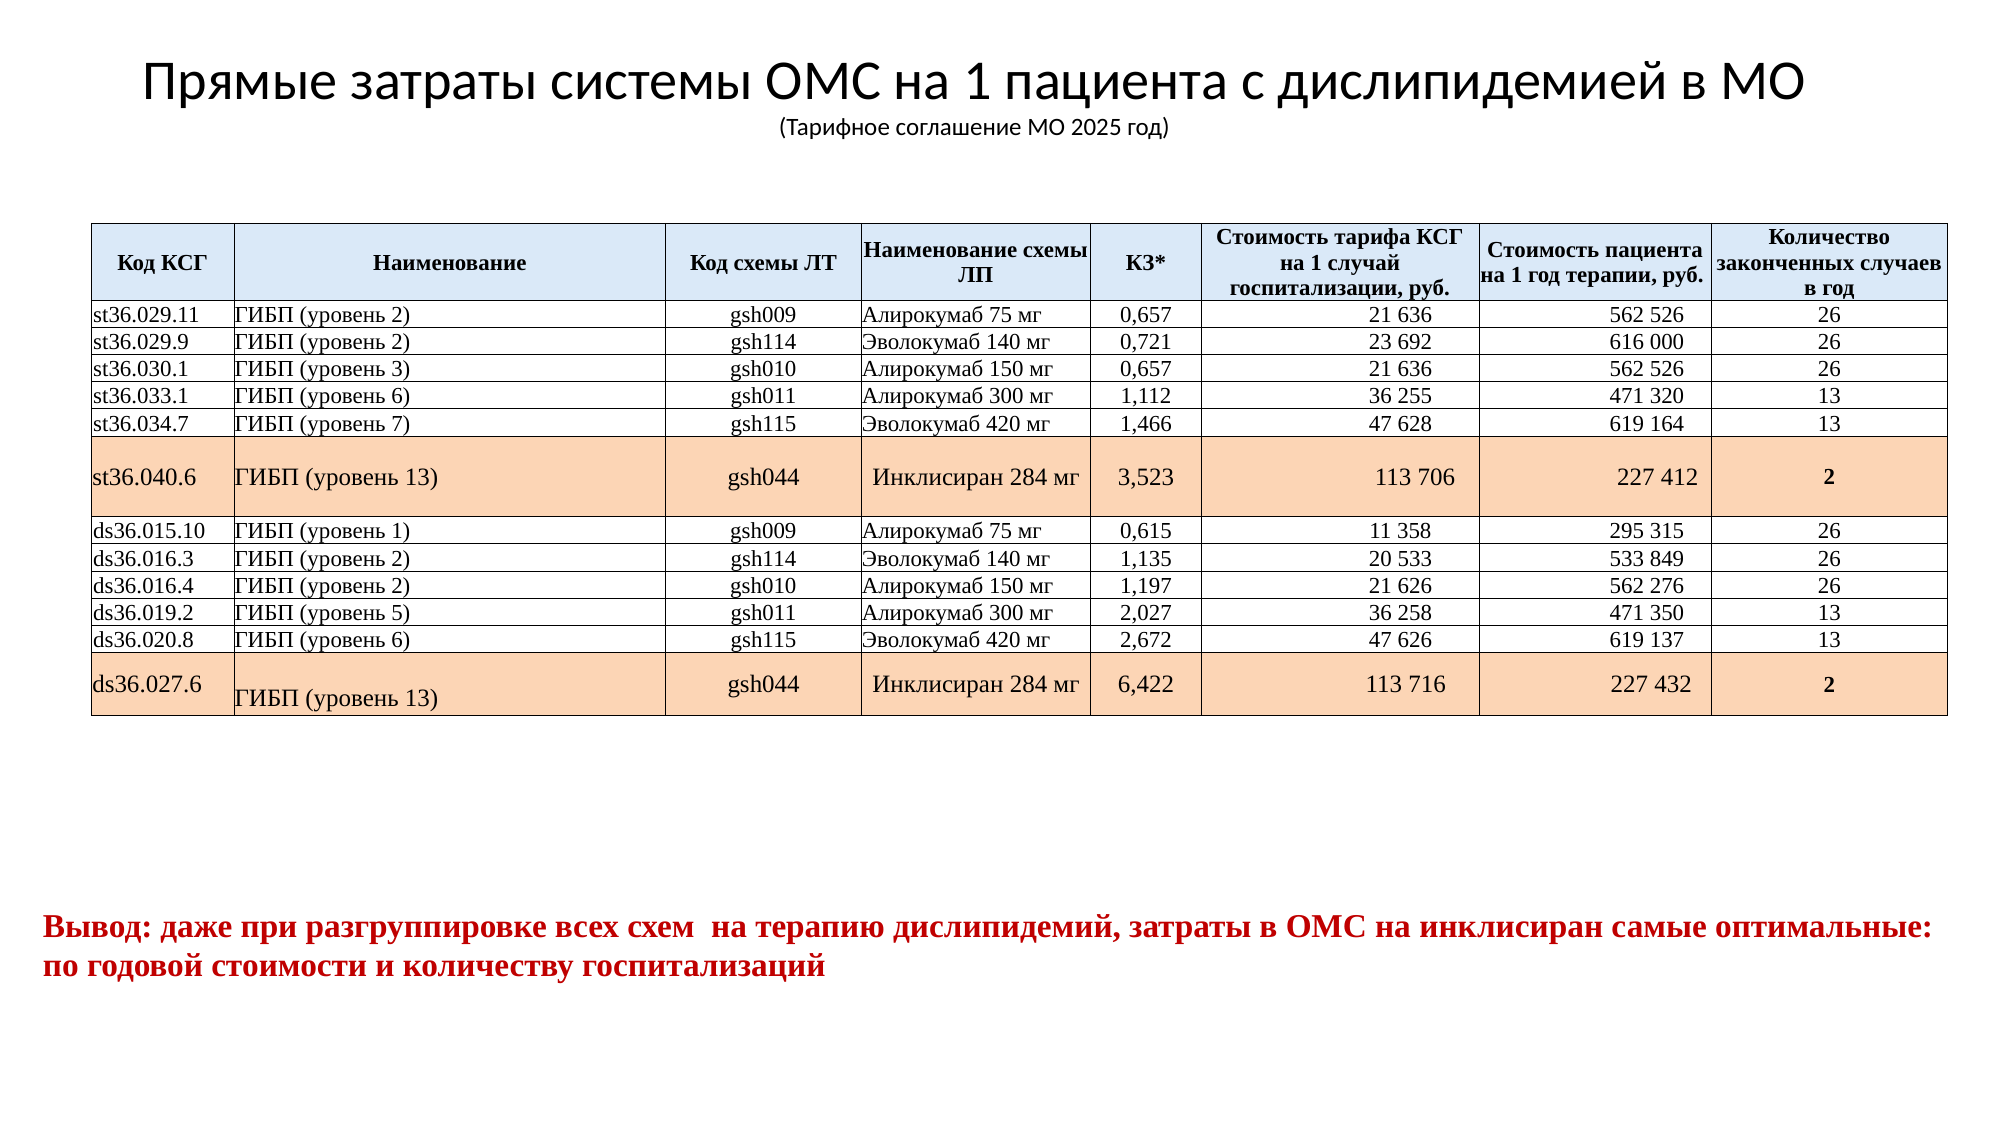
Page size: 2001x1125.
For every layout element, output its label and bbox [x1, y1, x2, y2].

table_cell [235, 544, 665, 571]
table_cell [1202, 626, 1479, 652]
table_cell [1712, 599, 1947, 625]
table_cell [1202, 544, 1479, 571]
table_cell [1202, 599, 1479, 625]
table_cell [1712, 328, 1947, 354]
table_cell [92, 355, 234, 381]
table_cell [666, 355, 861, 381]
table_cell [666, 328, 861, 354]
table_cell [862, 599, 1090, 625]
table_cell [235, 572, 665, 598]
table_cell [1712, 653, 1947, 715]
table_cell [862, 517, 1090, 543]
table_cell [235, 517, 665, 543]
table_cell [862, 355, 1090, 381]
table_cell [1091, 328, 1201, 354]
table_cell [1712, 626, 1947, 652]
table_cell [1712, 437, 1947, 516]
table_cell [1480, 599, 1711, 625]
table_cell [235, 599, 665, 625]
table_cell [1712, 572, 1947, 598]
table_header [1712, 224, 1947, 300]
table_cell [92, 301, 234, 327]
table_cell [666, 626, 861, 652]
table_cell [1202, 437, 1479, 516]
table_cell [862, 544, 1090, 571]
table_cell [862, 382, 1090, 408]
table_cell [235, 328, 665, 354]
table_cell [1091, 544, 1201, 571]
table_cell [1202, 382, 1479, 408]
table_cell [1091, 572, 1201, 598]
table_header [235, 224, 665, 300]
table_header [1480, 224, 1711, 300]
table_cell [862, 626, 1090, 652]
table_header [1091, 224, 1201, 300]
table_cell [1712, 382, 1947, 408]
table_cell [1480, 409, 1711, 436]
table_cell [666, 409, 861, 436]
table_cell [1712, 409, 1947, 436]
table_cell [1480, 437, 1711, 516]
table_cell [1202, 517, 1479, 543]
table_cell [1480, 572, 1711, 598]
table_cell [92, 626, 234, 652]
table_cell [666, 572, 861, 598]
table_cell [862, 409, 1090, 436]
text_box [28, 896, 1972, 991]
table_cell [235, 355, 665, 381]
table_cell [92, 382, 234, 408]
table_cell [235, 301, 665, 327]
table_cell [1202, 572, 1479, 598]
table_cell [235, 626, 665, 652]
table_cell [862, 437, 1090, 516]
table_cell [666, 599, 861, 625]
table_cell [666, 301, 861, 327]
table_header [92, 224, 234, 300]
table_cell [1202, 328, 1479, 354]
table_cell [1480, 355, 1711, 381]
table_cell [1480, 382, 1711, 408]
table_cell [92, 599, 234, 625]
table_cell [1202, 653, 1479, 715]
table_cell [92, 653, 234, 715]
title [91, 16, 1858, 167]
table_cell [92, 572, 234, 598]
table_cell [1091, 517, 1201, 543]
table_cell [862, 301, 1090, 327]
table_cell [1712, 544, 1947, 571]
table_cell [1712, 355, 1947, 381]
table_cell [92, 437, 234, 516]
table_cell [1712, 301, 1947, 327]
table_cell [1480, 544, 1711, 571]
table_cell [235, 409, 665, 436]
table_cell [1091, 301, 1201, 327]
table_cell [1202, 409, 1479, 436]
table_cell [1091, 653, 1201, 715]
table_cell [92, 544, 234, 571]
table_cell [1480, 328, 1711, 354]
table_cell [92, 517, 234, 543]
table_cell [235, 653, 665, 715]
table_cell [666, 382, 861, 408]
table_cell [1202, 301, 1479, 327]
table_cell [235, 382, 665, 408]
table_cell [1480, 653, 1711, 715]
table_cell [1712, 517, 1947, 543]
table_header [862, 224, 1090, 300]
table_cell [862, 653, 1090, 715]
table_cell [235, 437, 665, 516]
table_cell [1091, 437, 1201, 516]
table_cell [1480, 301, 1711, 327]
table_cell [862, 328, 1090, 354]
table_cell [1480, 517, 1711, 543]
table_cell [1091, 599, 1201, 625]
table_cell [1091, 382, 1201, 408]
table_header [1202, 224, 1479, 300]
table_cell [666, 653, 861, 715]
table_cell [666, 544, 861, 571]
table_cell [92, 409, 234, 436]
table_cell [666, 517, 861, 543]
table_cell [1091, 626, 1201, 652]
table_cell [1091, 355, 1201, 381]
table_header [666, 224, 861, 300]
table_cell [666, 437, 861, 516]
table_cell [1091, 409, 1201, 436]
table_cell [92, 328, 234, 354]
table_cell [1202, 355, 1479, 381]
table_cell [1480, 626, 1711, 652]
table_cell [862, 572, 1090, 598]
